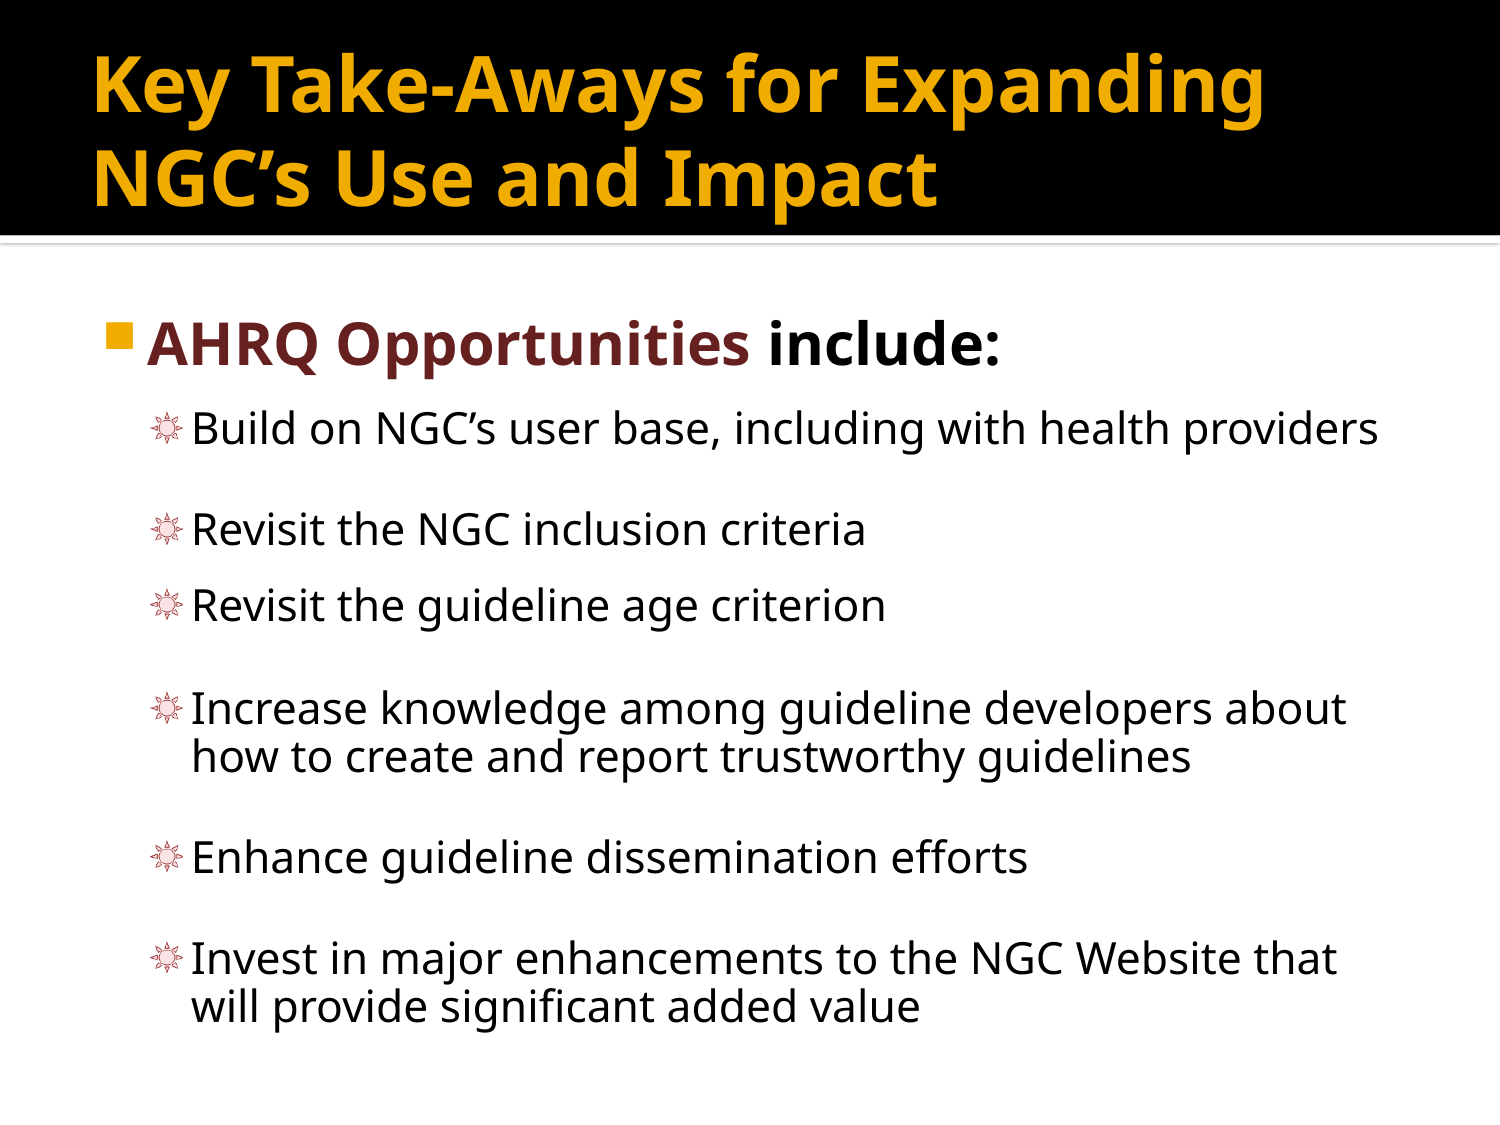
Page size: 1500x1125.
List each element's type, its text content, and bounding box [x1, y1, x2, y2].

picture [150, 691, 183, 724]
picture [150, 941, 183, 973]
list AHRQ Opportunities include: Build on NGC’s user base, including with health providers Revisit the NGC inclusion criteria Revisit the guideline age criterion Increase knowledge among guideline developers about how to create and report trustworthy guidelines Enhance guideline dissemination efforts Invest in major enhancements to the NGC Website that will provide significant added value [75, 291, 1425, 1050]
picture [150, 411, 183, 444]
title Key Take-Aways for Expanding NGC’s Use and Impact [75, 25, 1425, 231]
picture [150, 840, 183, 872]
picture [150, 588, 183, 620]
picture [150, 512, 183, 545]
